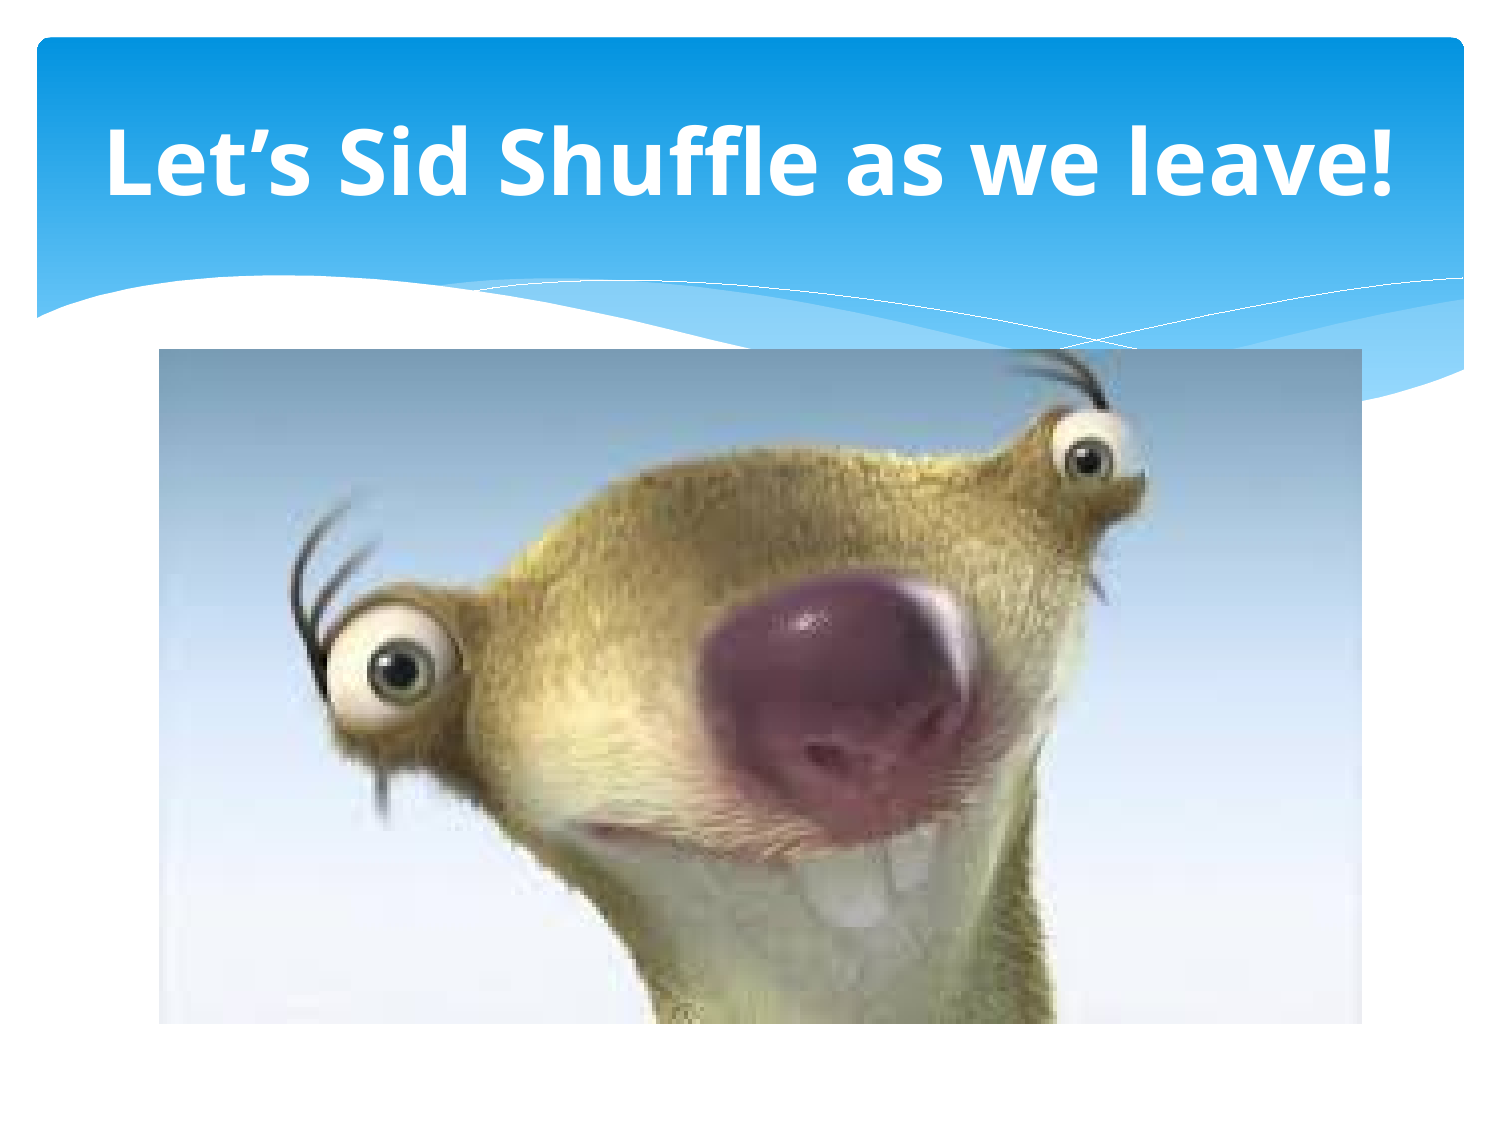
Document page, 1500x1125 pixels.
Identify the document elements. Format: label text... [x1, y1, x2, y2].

title Let’s Sid Shuffle as we leave! [75, 55, 1425, 261]
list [159, 349, 1362, 1024]
